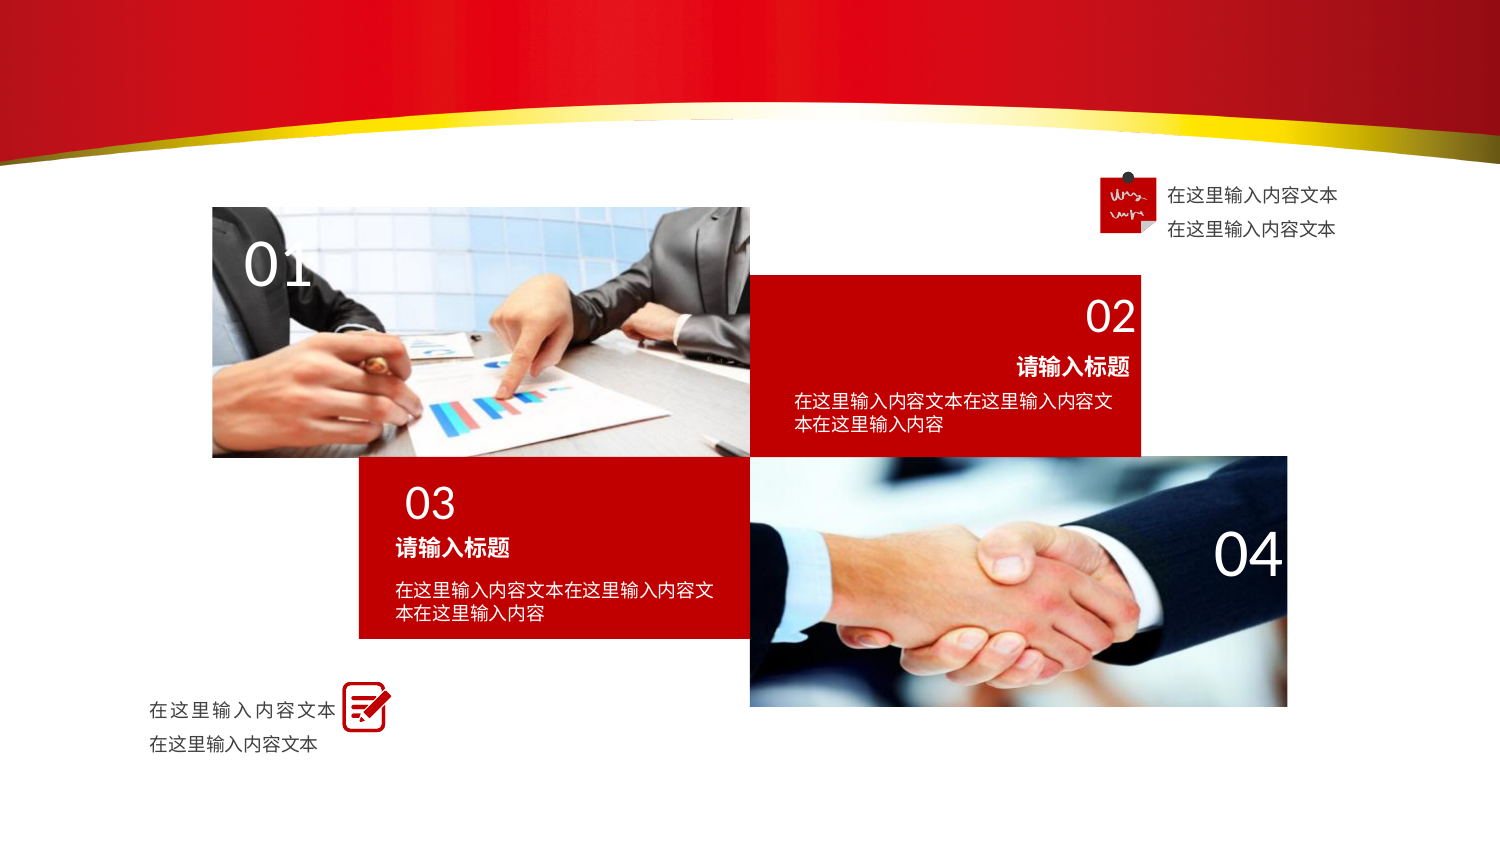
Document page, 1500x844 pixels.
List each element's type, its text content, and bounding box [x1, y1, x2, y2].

picture [0, 0, 1500, 166]
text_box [1100, 171, 1157, 234]
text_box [358, 456, 750, 639]
text_box [349, 705, 386, 733]
text_box 在这里输入内容文本在这里输入内容文本 [138, 682, 349, 761]
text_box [212, 207, 750, 458]
text_box [349, 682, 385, 692]
text_box [351, 696, 377, 701]
text_box [351, 713, 361, 718]
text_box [749, 456, 1305, 707]
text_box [749, 275, 1156, 458]
text_box [363, 690, 392, 719]
text_box 在这里输入内容文本在这里输入内容文本 [1156, 166, 1350, 246]
text_box [351, 704, 369, 710]
